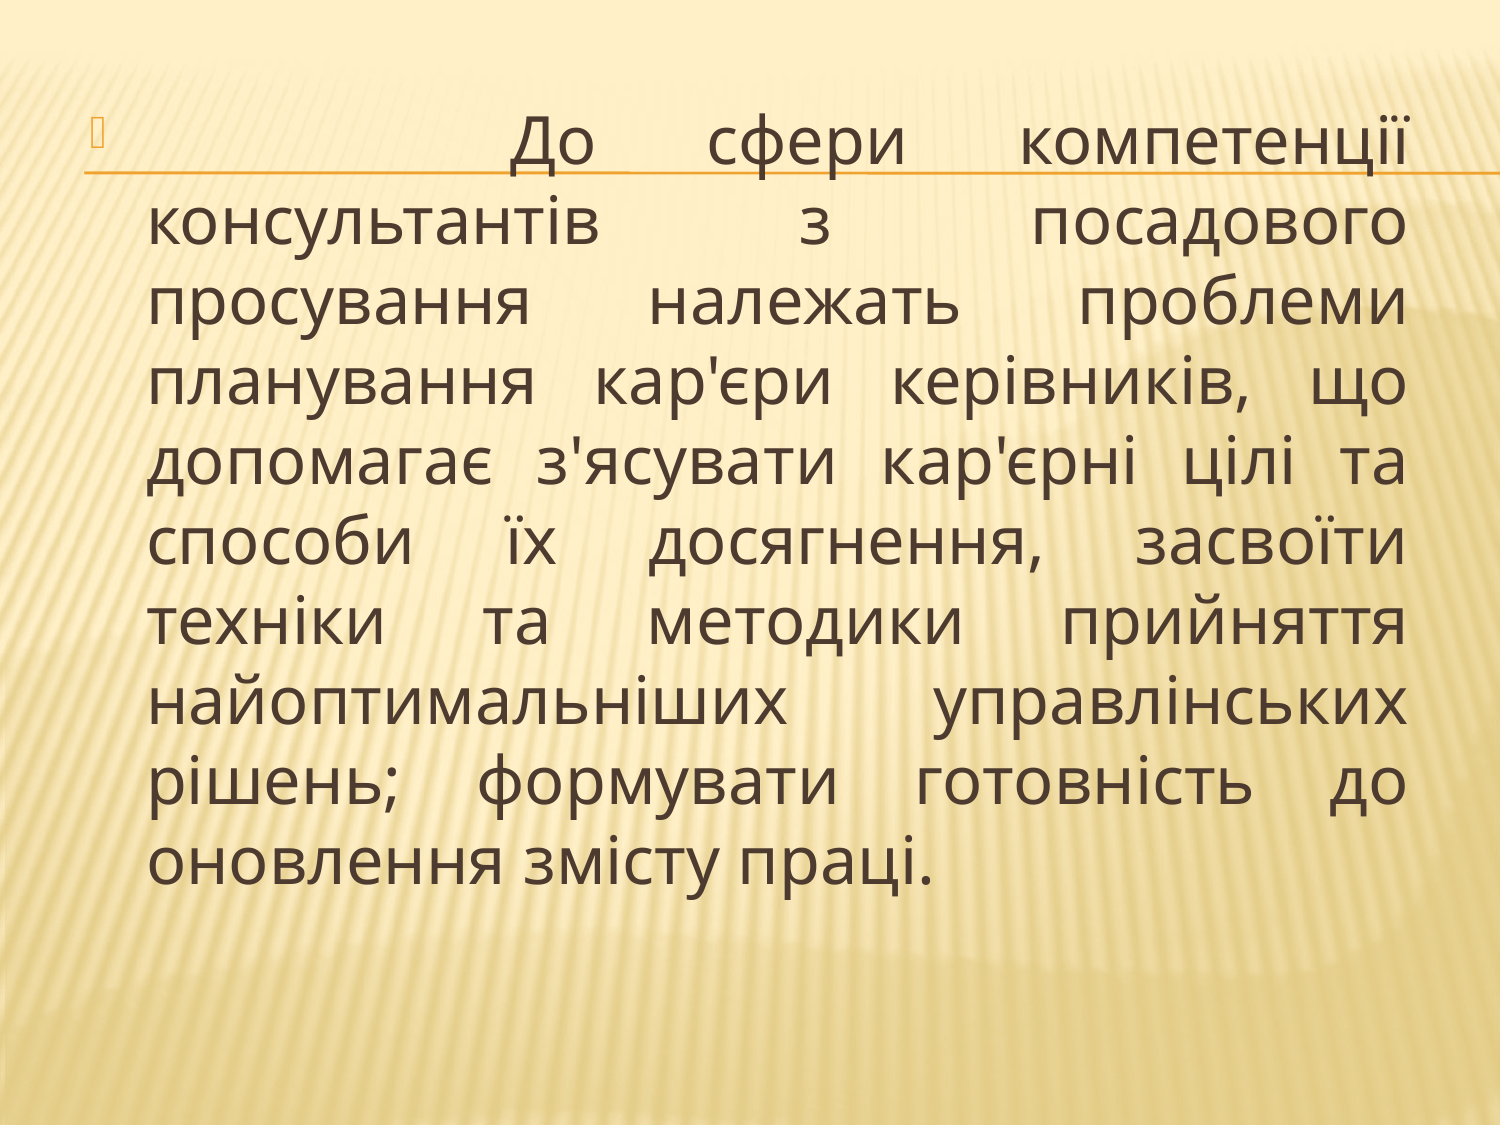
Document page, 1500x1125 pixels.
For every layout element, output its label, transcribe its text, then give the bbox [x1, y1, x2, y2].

list До сфери компетенції консультантів з посадового просування належать проблеми планування кар'єри керівників, що допомагає з'ясувати кар'єрні цілі та способи їх досягнення, засвоїти техніки та методики прийняття найоптимальніших управлінських рішень; формувати готовність до оновлення змісту праці. [75, 90, 1425, 1038]
